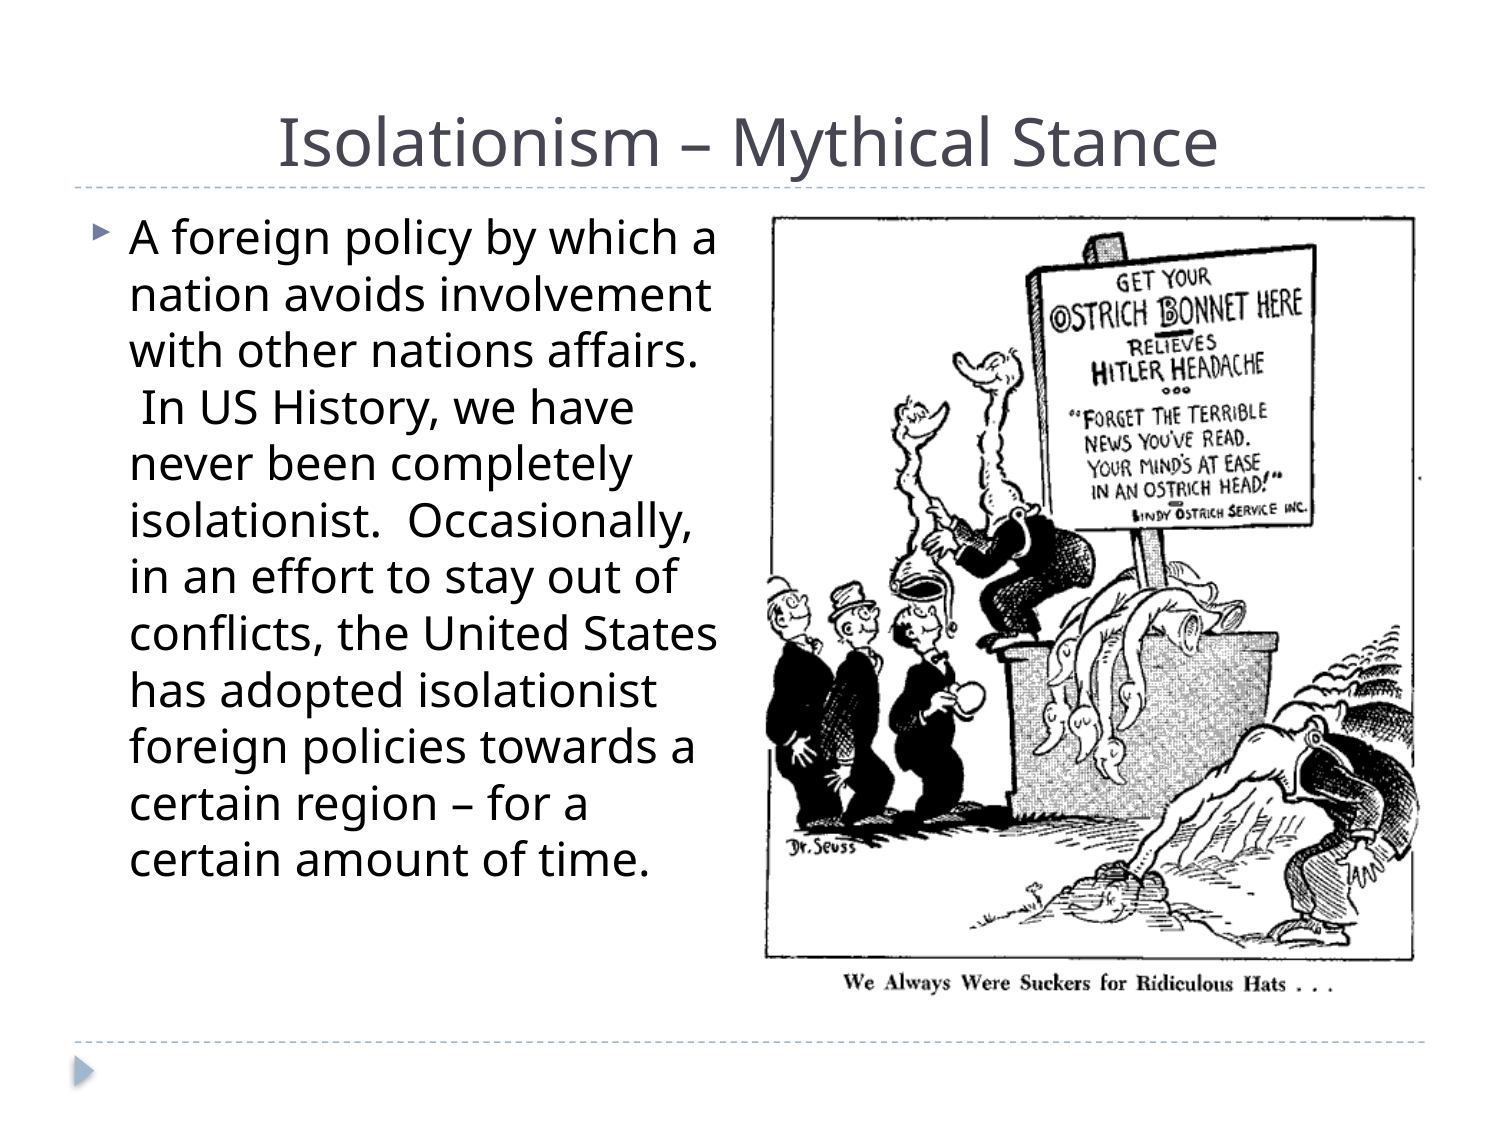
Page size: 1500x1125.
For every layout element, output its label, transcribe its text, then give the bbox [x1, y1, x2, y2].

list A foreign policy by which a nation avoids involvement with other nations affairs. In US History, we have never been completely isolationist. Occasionally, in an effort to stay out of conflicts, the United States has adopted isolationist foreign policies towards a certain region – for a certain amount of time. [75, 200, 738, 1010]
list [759, 210, 1424, 999]
title Isolationism – Mythical Stance [75, 37, 1425, 188]
